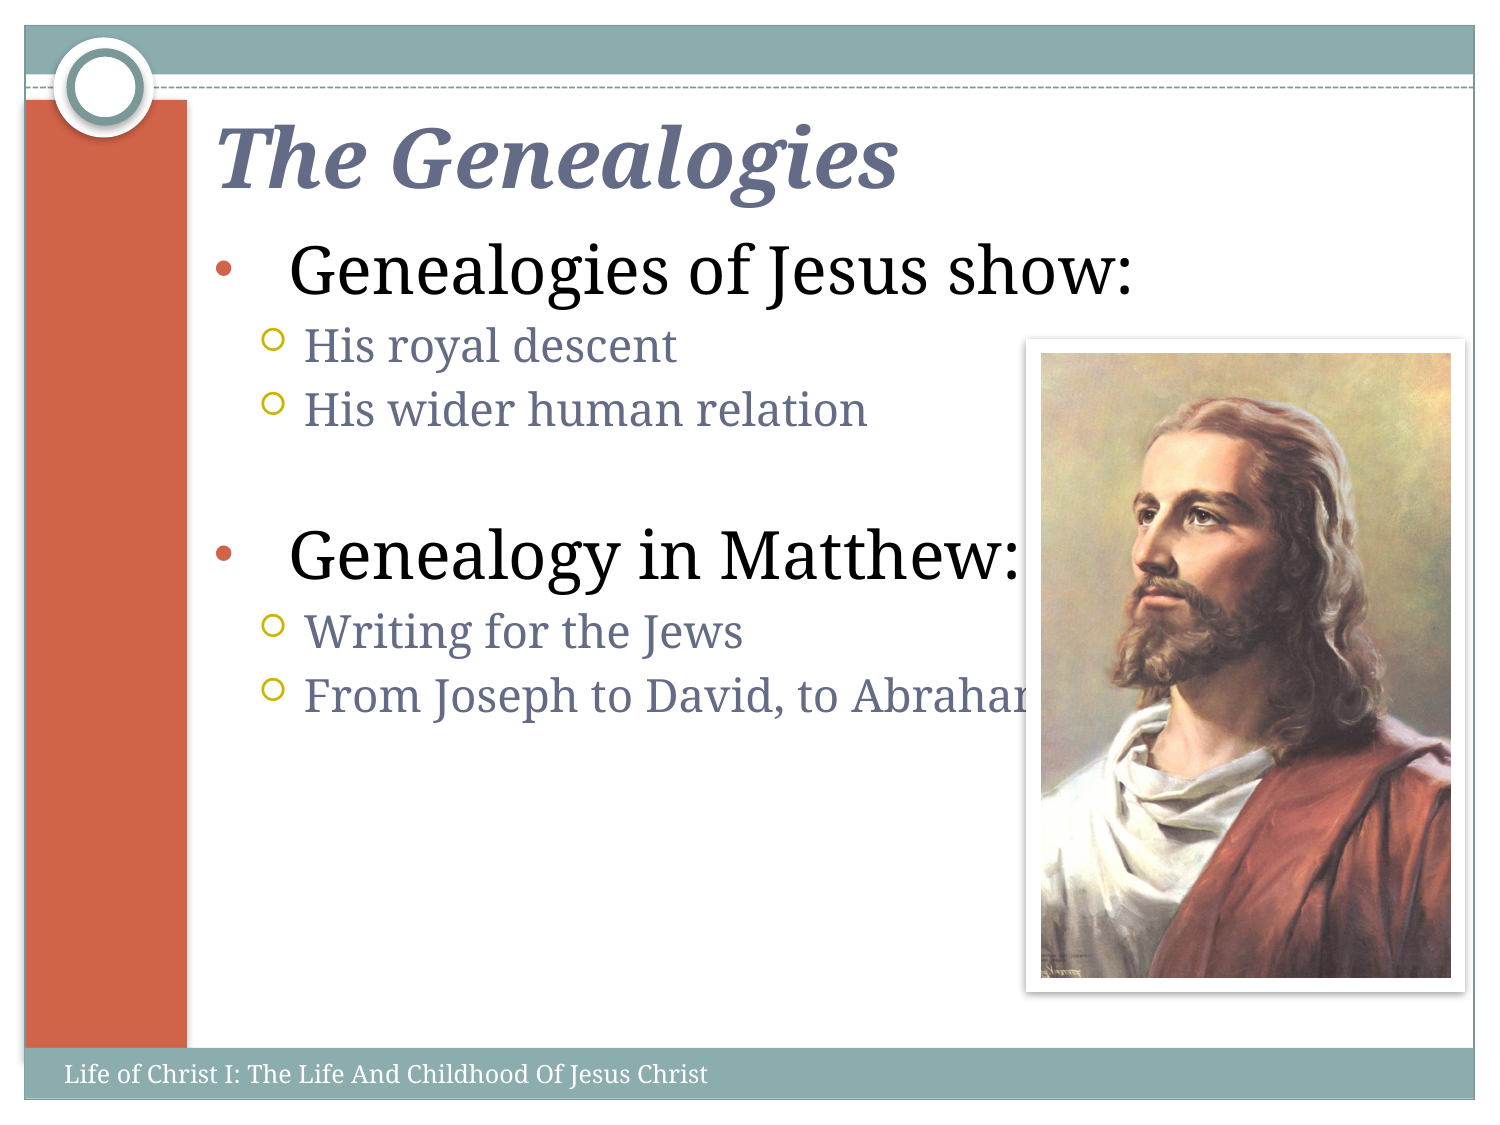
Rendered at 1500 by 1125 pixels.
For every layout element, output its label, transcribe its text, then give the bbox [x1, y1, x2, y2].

picture [1040, 353, 1451, 978]
title The Genealogies [198, 98, 1472, 299]
footer Life of Christ I: The Life And Childhood Of Jesus Christ [49, 1051, 949, 1112]
text_box Genealogies of Jesus show: His royal descent His wider human relation Genealogy in Matthew: Writing for the Jews From Joseph to David, to Abraham [198, 220, 1455, 1025]
